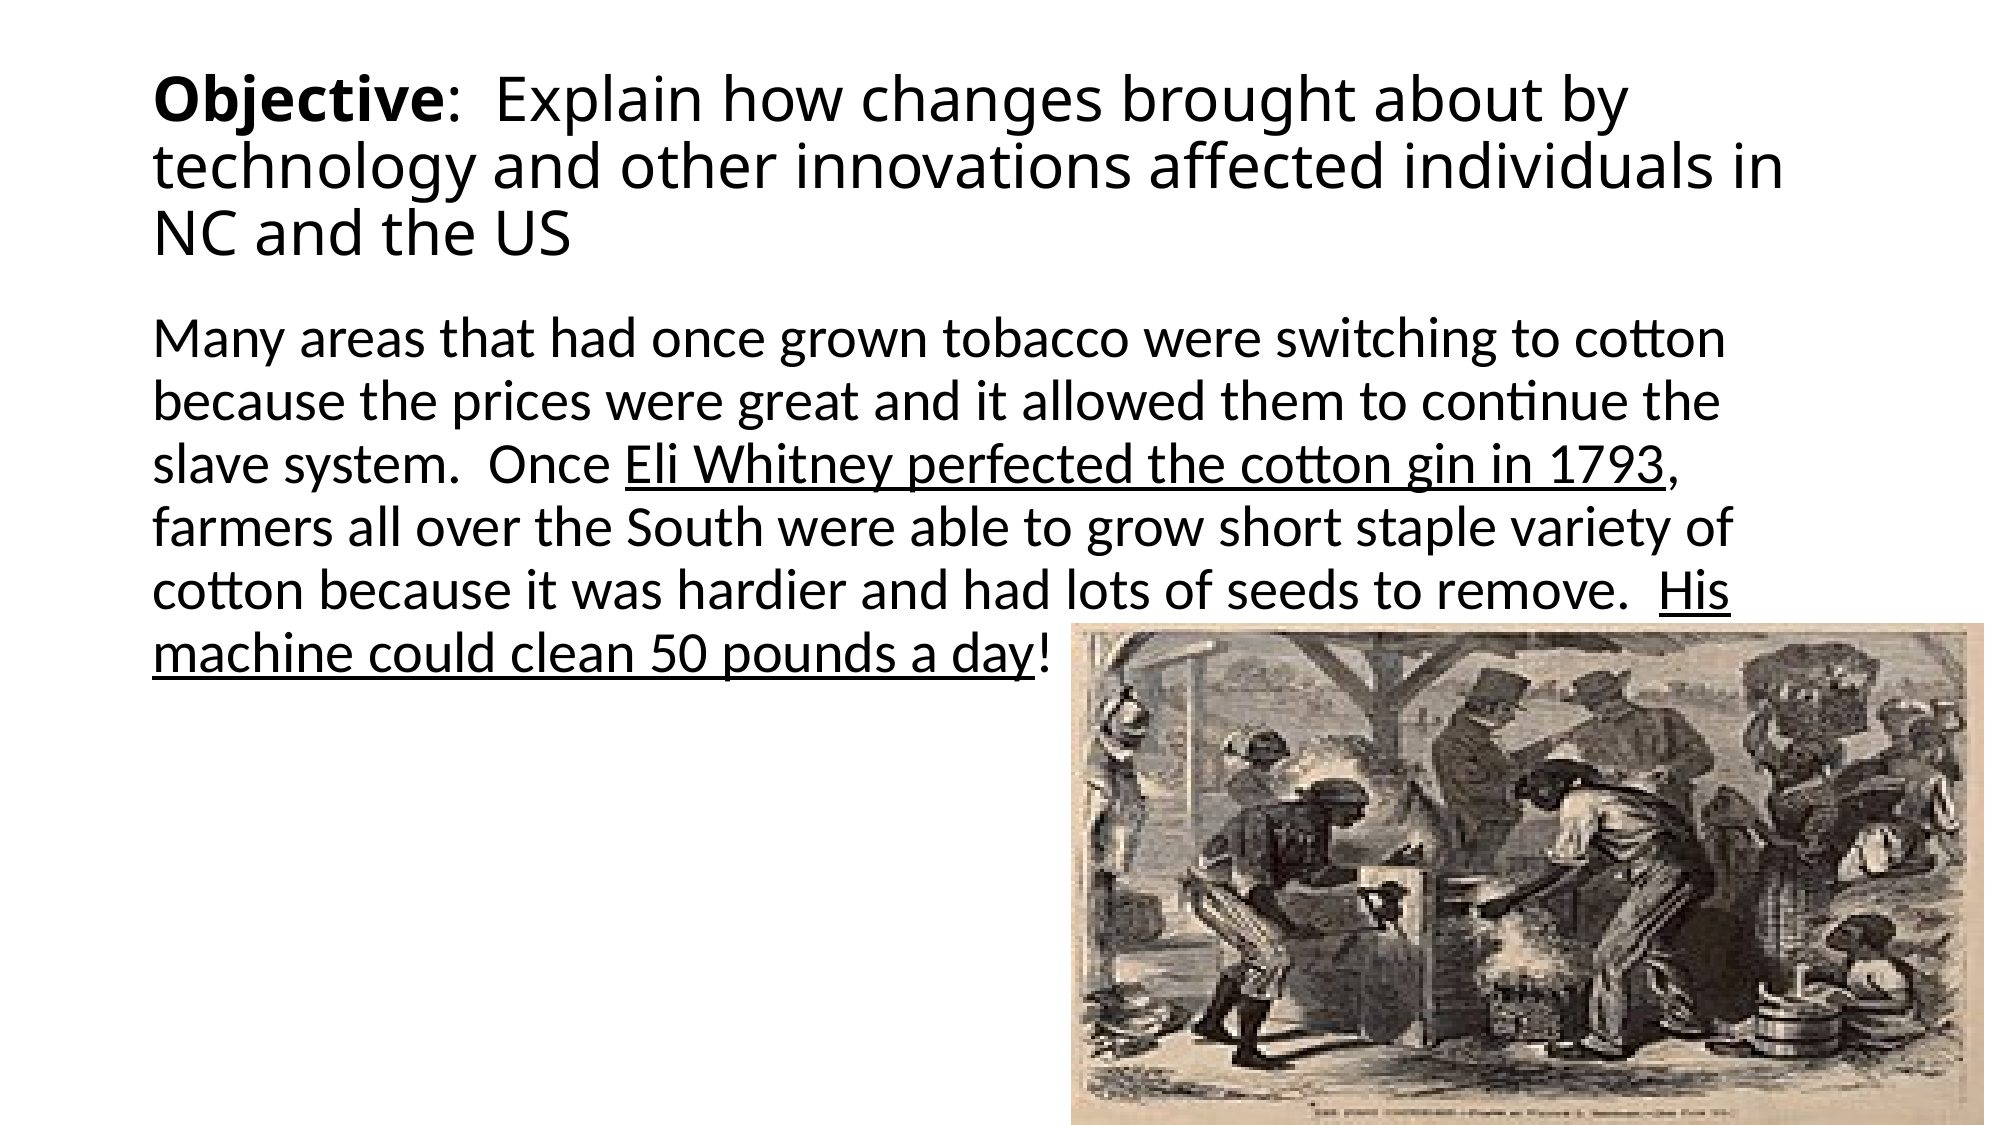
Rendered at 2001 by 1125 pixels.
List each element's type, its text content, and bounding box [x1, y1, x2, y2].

title Objective: Explain how changes brought about by technology and other innovations affected individuals in NC and the US [137, 59, 1863, 278]
list Many areas that had once grown tobacco were switching to cotton because the prices were great and it allowed them to continue the slave system. Once Eli Whitney perfected the cotton gin in 1793, farmers all over the South were able to grow short staple variety of cotton because it was hardier and had lots of seeds to remove. His machine could clean 50 pounds a day! [137, 299, 1863, 1014]
picture [1071, 623, 1984, 1125]
